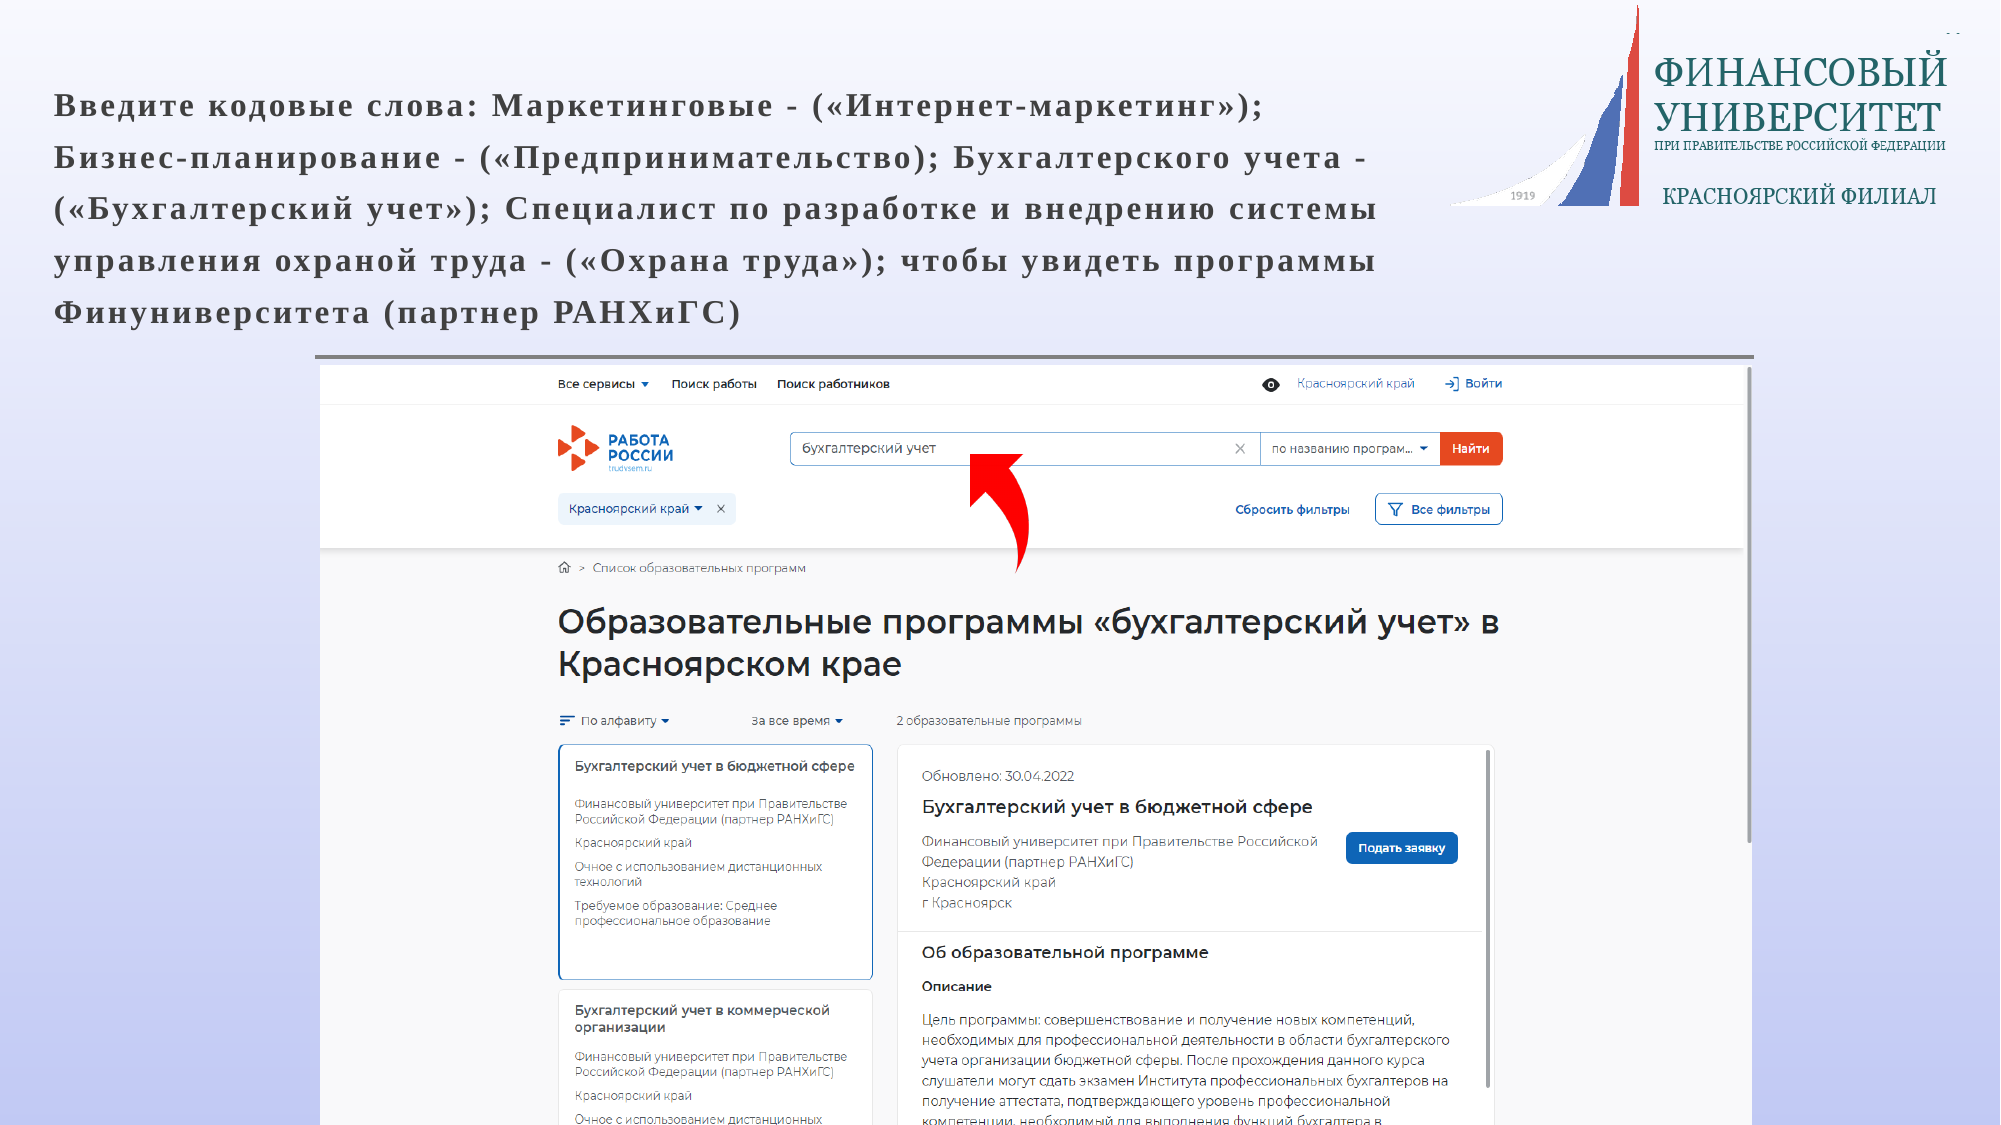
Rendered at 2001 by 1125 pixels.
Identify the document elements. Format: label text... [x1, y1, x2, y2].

picture [924, 437, 1076, 589]
title Введите кодовые слова: Маркетинговые - («Интернет-маркетинг»); Бизнес-планирование - («Предпринимательство); Бухгалтерского учета - («Бухгалтерский учет»); Специалист по разработке и внедрению системы управления охраной труда - («Охрана труда»); чтобы увидеть программы Финуниверситета (партнер РАНХиГС) [35, 45, 1405, 346]
picture [1357, 0, 2000, 269]
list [319, 365, 1752, 1125]
